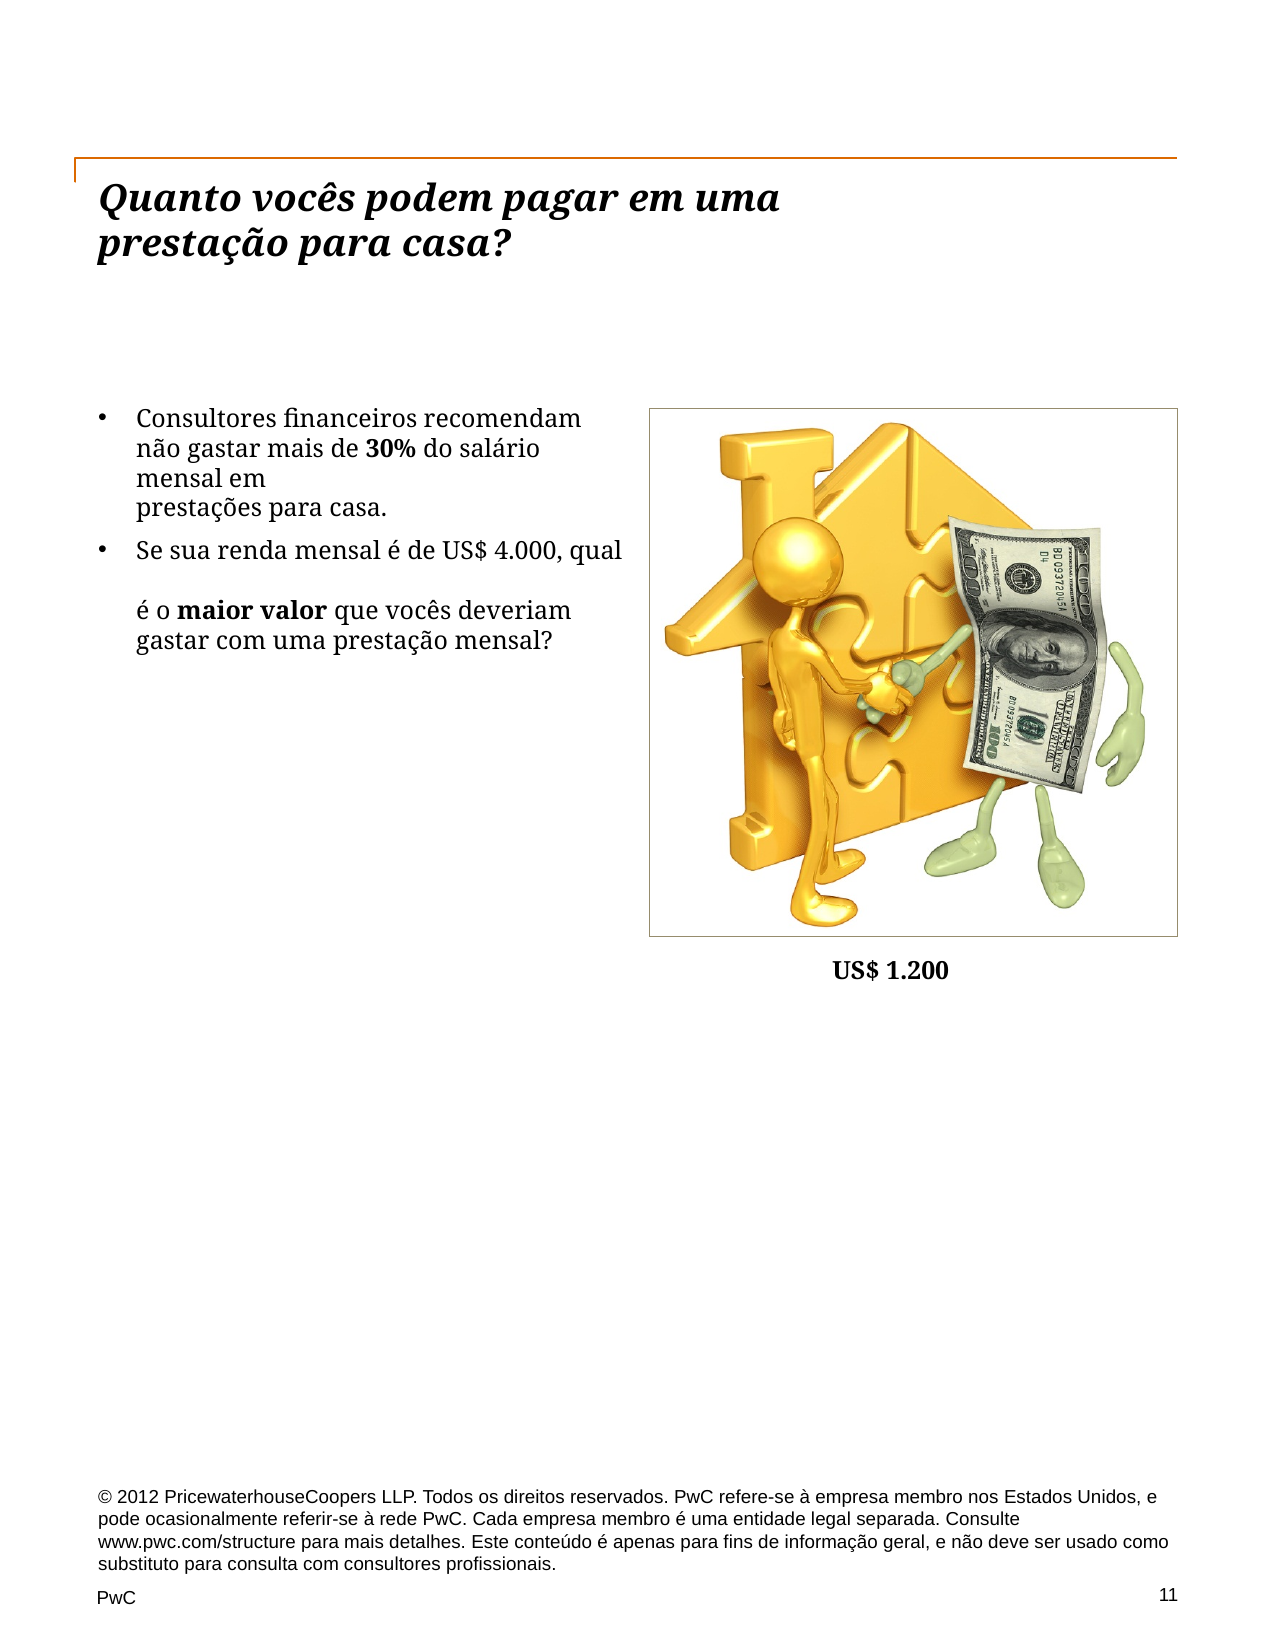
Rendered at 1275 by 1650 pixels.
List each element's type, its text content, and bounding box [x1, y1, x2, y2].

text_box US$ 1.200 [832, 954, 995, 985]
list Consultores financeiros recomendam não gastar mais de 30% do salário mensal em prestações para casa. Se sua renda mensal é de US$ 4.000, qual é o maior valor que vocês deveriam gastar com uma prestação mensal? [98, 402, 627, 1345]
title Quanto vocês podem pagar em uma prestação para casa? [98, 173, 1178, 265]
slide_number 11 [903, 1583, 1179, 1609]
picture [648, 408, 1178, 937]
text_box © 2012 PricewaterhouseCoopers LLP. Todos os direitos reservados. PwC refere-se à empresa membro nos Estados Unidos, e pode ocasionalmente referir-se à rede PwC. Cada empresa membro é uma entidade legal separada. Consulte www.pwc.com/structure para mais detalhes. Este conteúdo é apenas para fins de informação geral, e não deve ser usado como substituto para consulta com consultores profissionais. [98, 1484, 1178, 1575]
